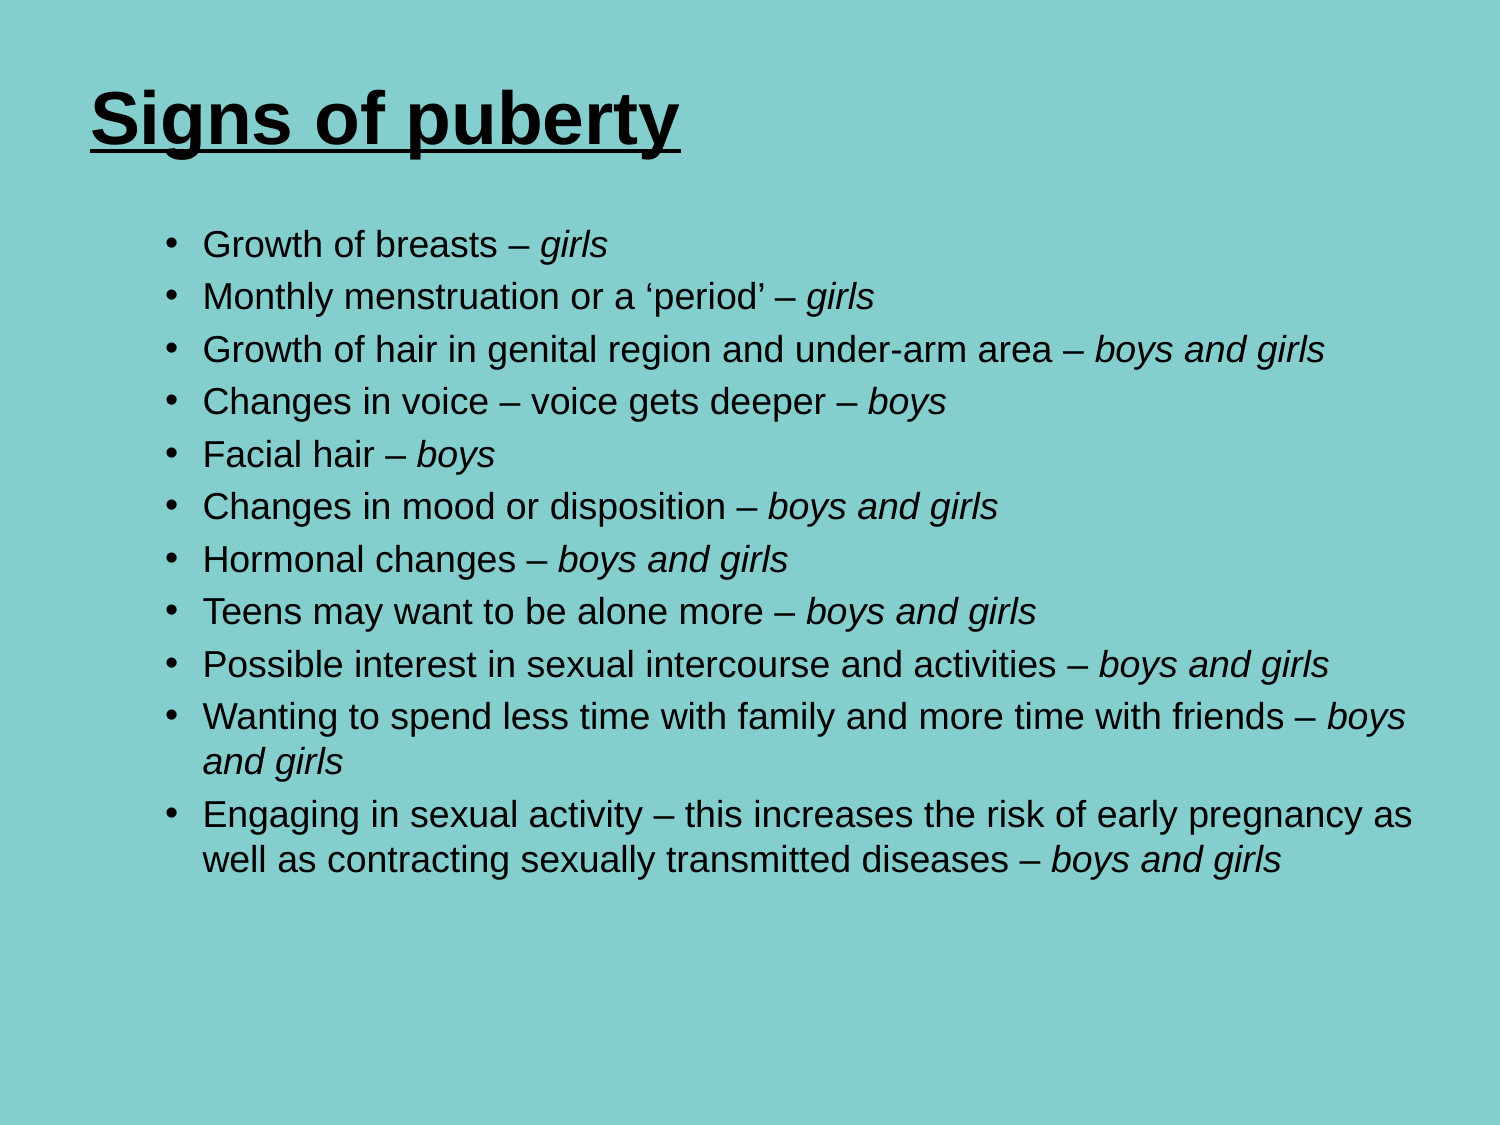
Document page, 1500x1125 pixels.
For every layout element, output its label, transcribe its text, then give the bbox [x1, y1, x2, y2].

title Signs of puberty [75, 62, 1438, 212]
list Growth of breasts – girls Monthly menstruation or a ‘period’ – girls Growth of hair in genital region and under-arm area – boys and girls Changes in voice – voice gets deeper – boys Facial hair – boys Changes in mood or disposition – boys and girls Hormonal changes – boys and girls Teens may want to be alone more – boys and girls Possible interest in sexual intercourse and activities – boys and girls Wanting to spend less time with family and more time with friends – boys and girls Engaging in sexual activity – this increases the risk of early pregnancy as well as contracting sexually transmitted diseases – boys and girls [0, 212, 1438, 925]
